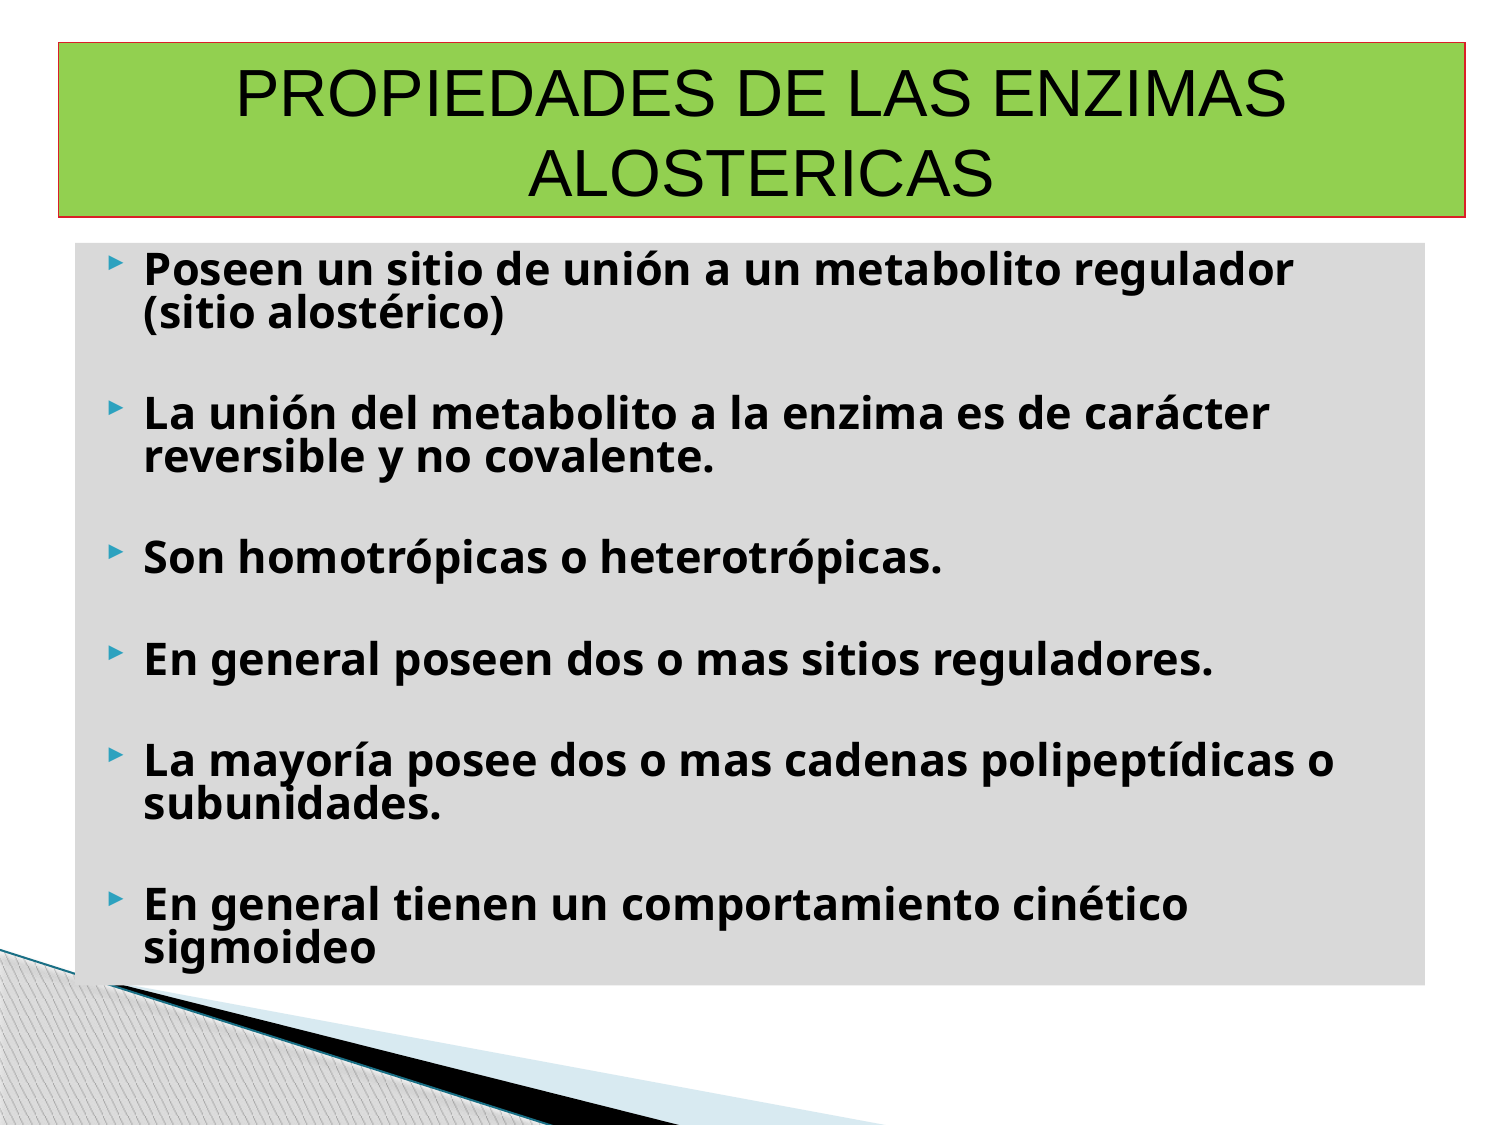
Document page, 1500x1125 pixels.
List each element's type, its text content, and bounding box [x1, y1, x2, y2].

list Poseen un sitio de unión a un metabolito regulador (sitio alostérico) La unión del metabolito a la enzima es de carácter reversible y no covalente. Son homotrópicas o heterotrópicas. En general poseen dos o mas sitios reguladores. La mayoría posee dos o mas cadenas polipeptídicas o subunidades. En general tienen un comportamiento cinético sigmoideo [74, 242, 1426, 986]
text_box PROPIEDADES DE LAS ENZIMAS ALOSTERICAS [58, 42, 1465, 218]
text_box [159, 218, 1306, 222]
